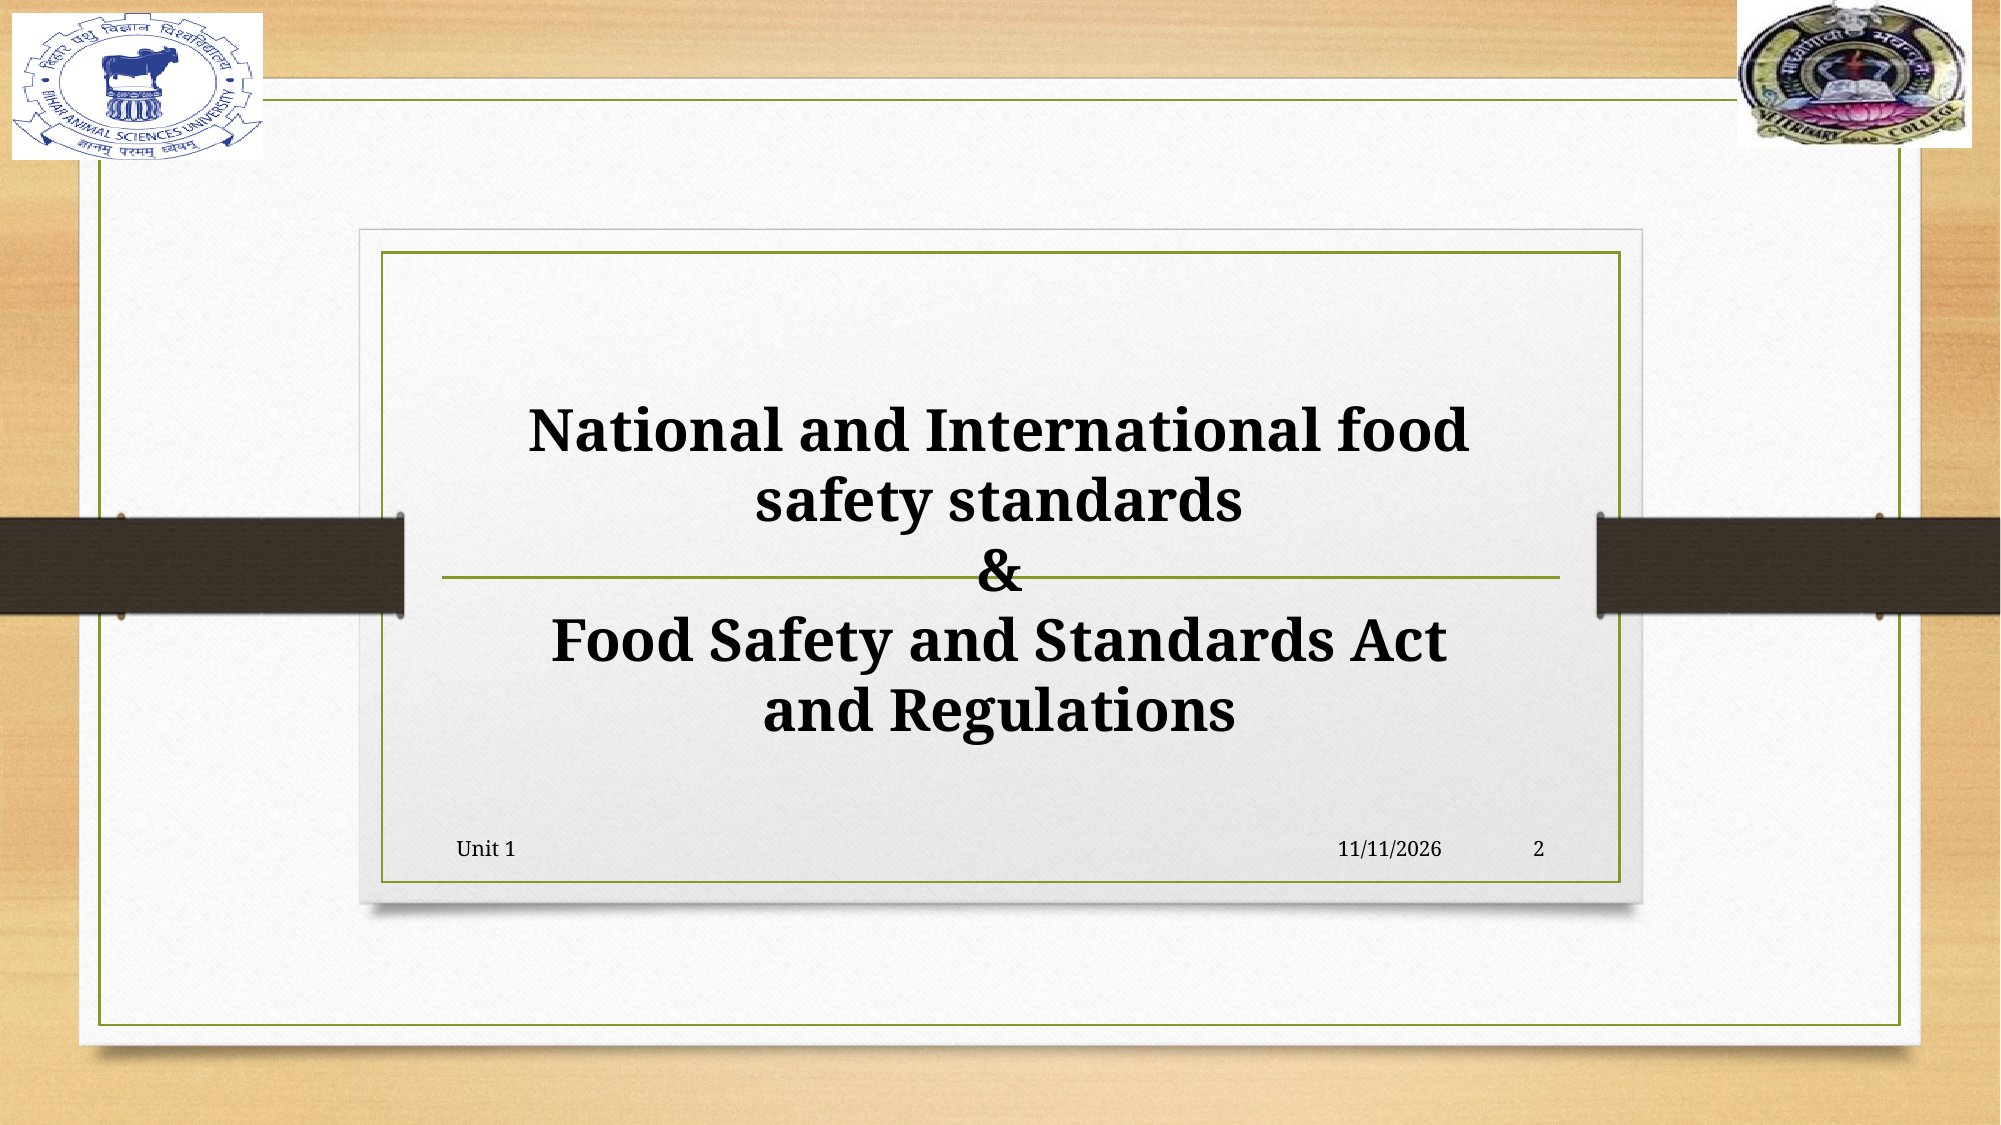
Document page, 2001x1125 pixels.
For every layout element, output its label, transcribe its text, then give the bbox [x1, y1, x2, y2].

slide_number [1309, 826, 1457, 873]
footer Unit 1 [441, 826, 1298, 873]
slide_number 2 [1469, 826, 1560, 873]
picture [0, 0, 2001, 1125]
text_box National and International food safety standards & Food Safety and Standards Act and Regulations [500, 385, 1500, 751]
